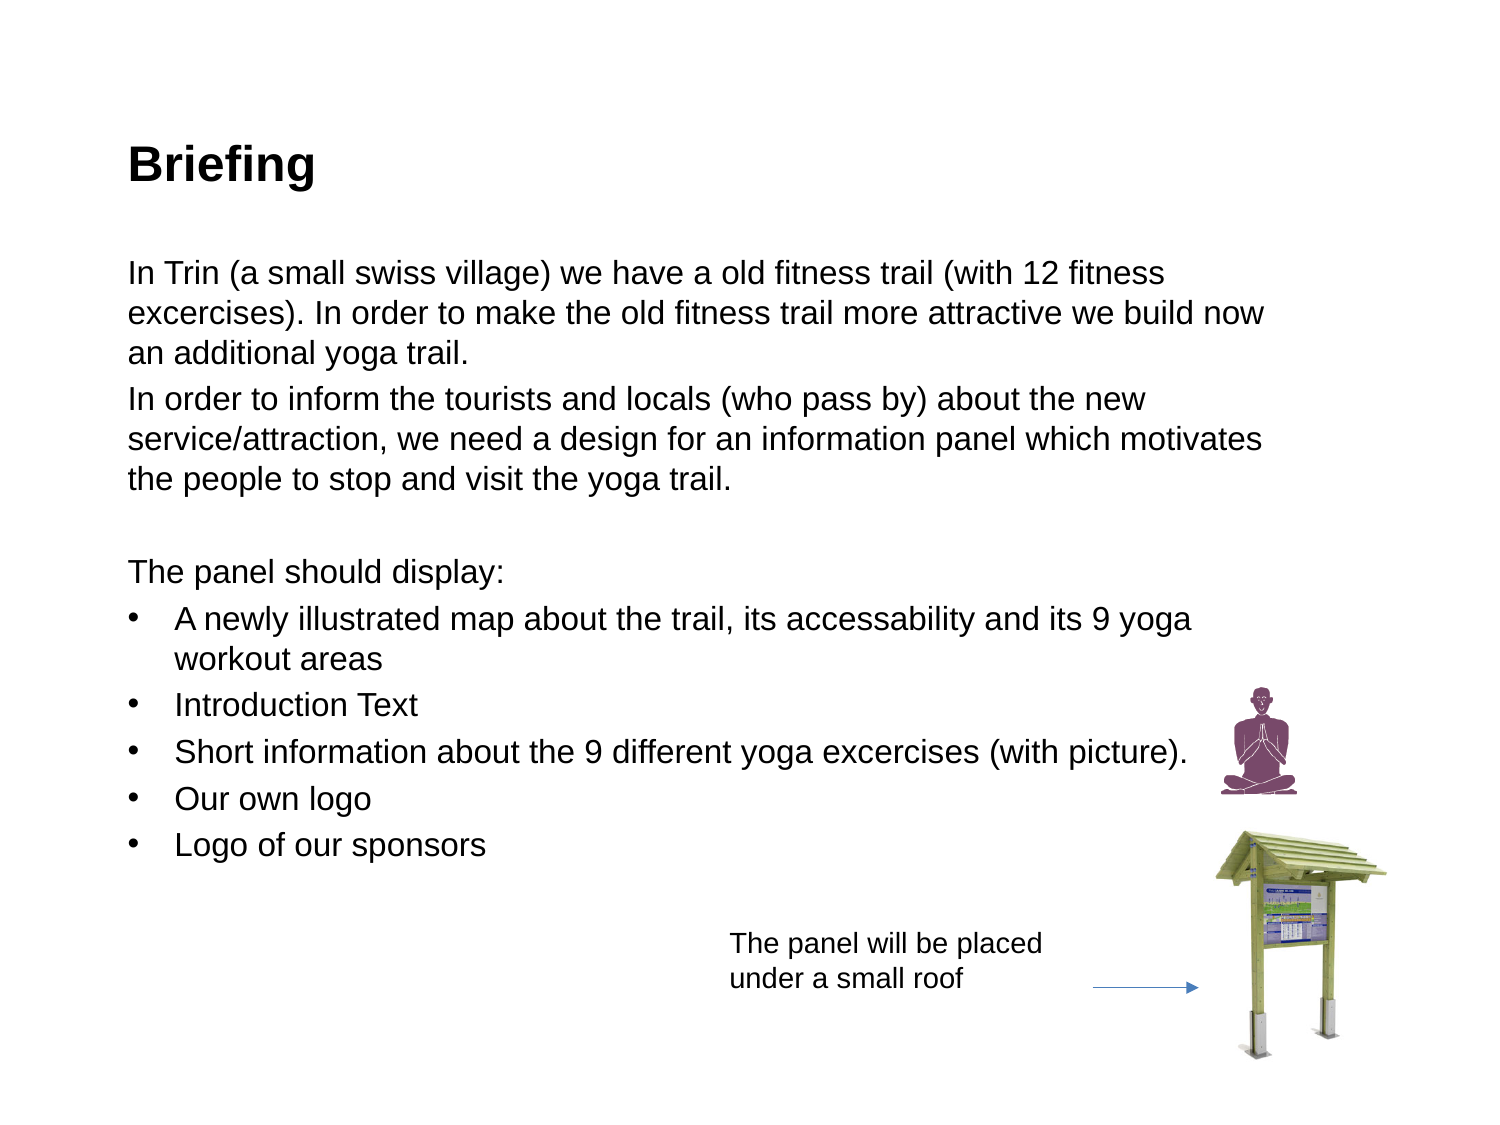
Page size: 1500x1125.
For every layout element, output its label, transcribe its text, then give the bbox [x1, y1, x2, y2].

picture [1169, 675, 1415, 1067]
title Briefing [112, 90, 1388, 233]
subtitle In Trin (a small swiss village) we have a old fitness trail (with 12 fitness excercises). In order to make the old fitness trail more attractive we build now an additional yoga trail. In order to inform the tourists and locals (who pass by) about the new service/attraction, we need a design for an information panel which motivates the people to stop and visit the yoga trail. The panel should display: A newly illustrated map about the trail, its accessability and its 9 yoga workout areas Introduction Text Short information about the 9 different yoga excercises (with picture). Our own logo Logo of our sponsors [112, 243, 1293, 912]
text_box The panel will be placed under a small roof [714, 916, 1128, 1037]
